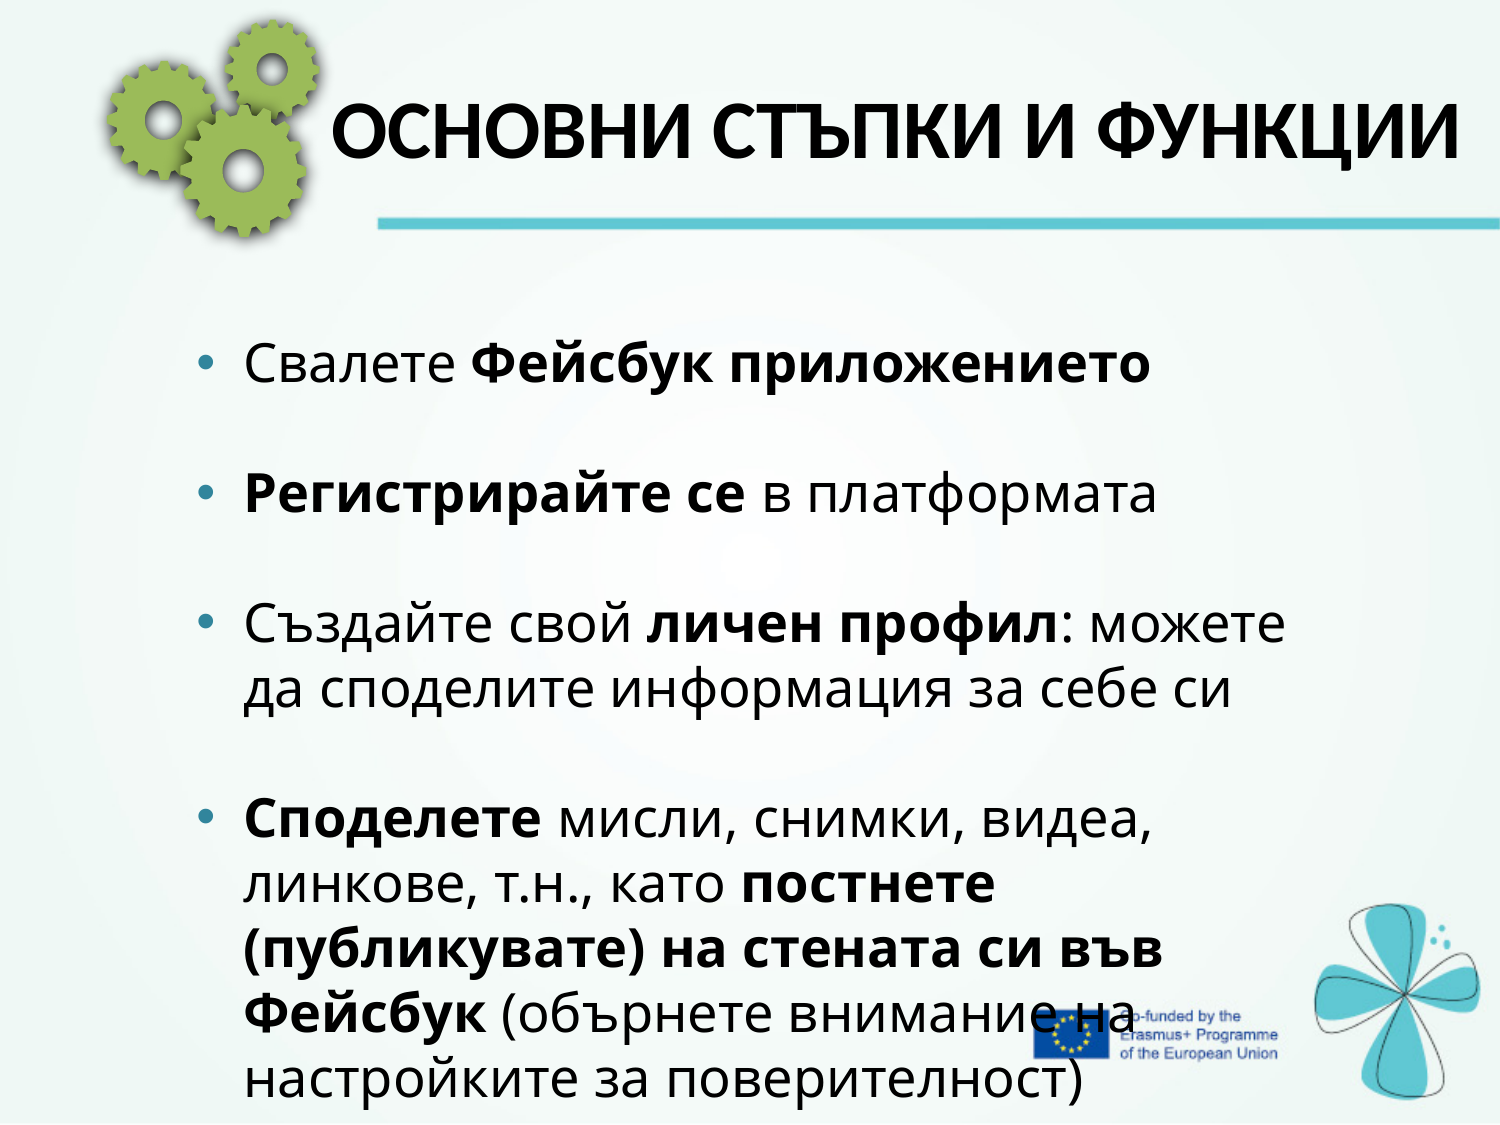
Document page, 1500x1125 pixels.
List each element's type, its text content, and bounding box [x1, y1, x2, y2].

picture [0, 0, 1500, 1125]
text_box Свалете Фейсбук приложението Регистрирайте се в платформата Създайте свой личен профил: можете да споделите информация за себе си Споделете мисли, снимки, видеа, линкове, т.н., като постнете (публикувате) на стената си във Фейсбук (обърнете внимание на настройките за поверителност) [181, 321, 1319, 1116]
text_box ОСНОВНИ СТЪПКИ И ФУНКЦИИ [325, 67, 1477, 183]
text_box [106, 19, 320, 237]
